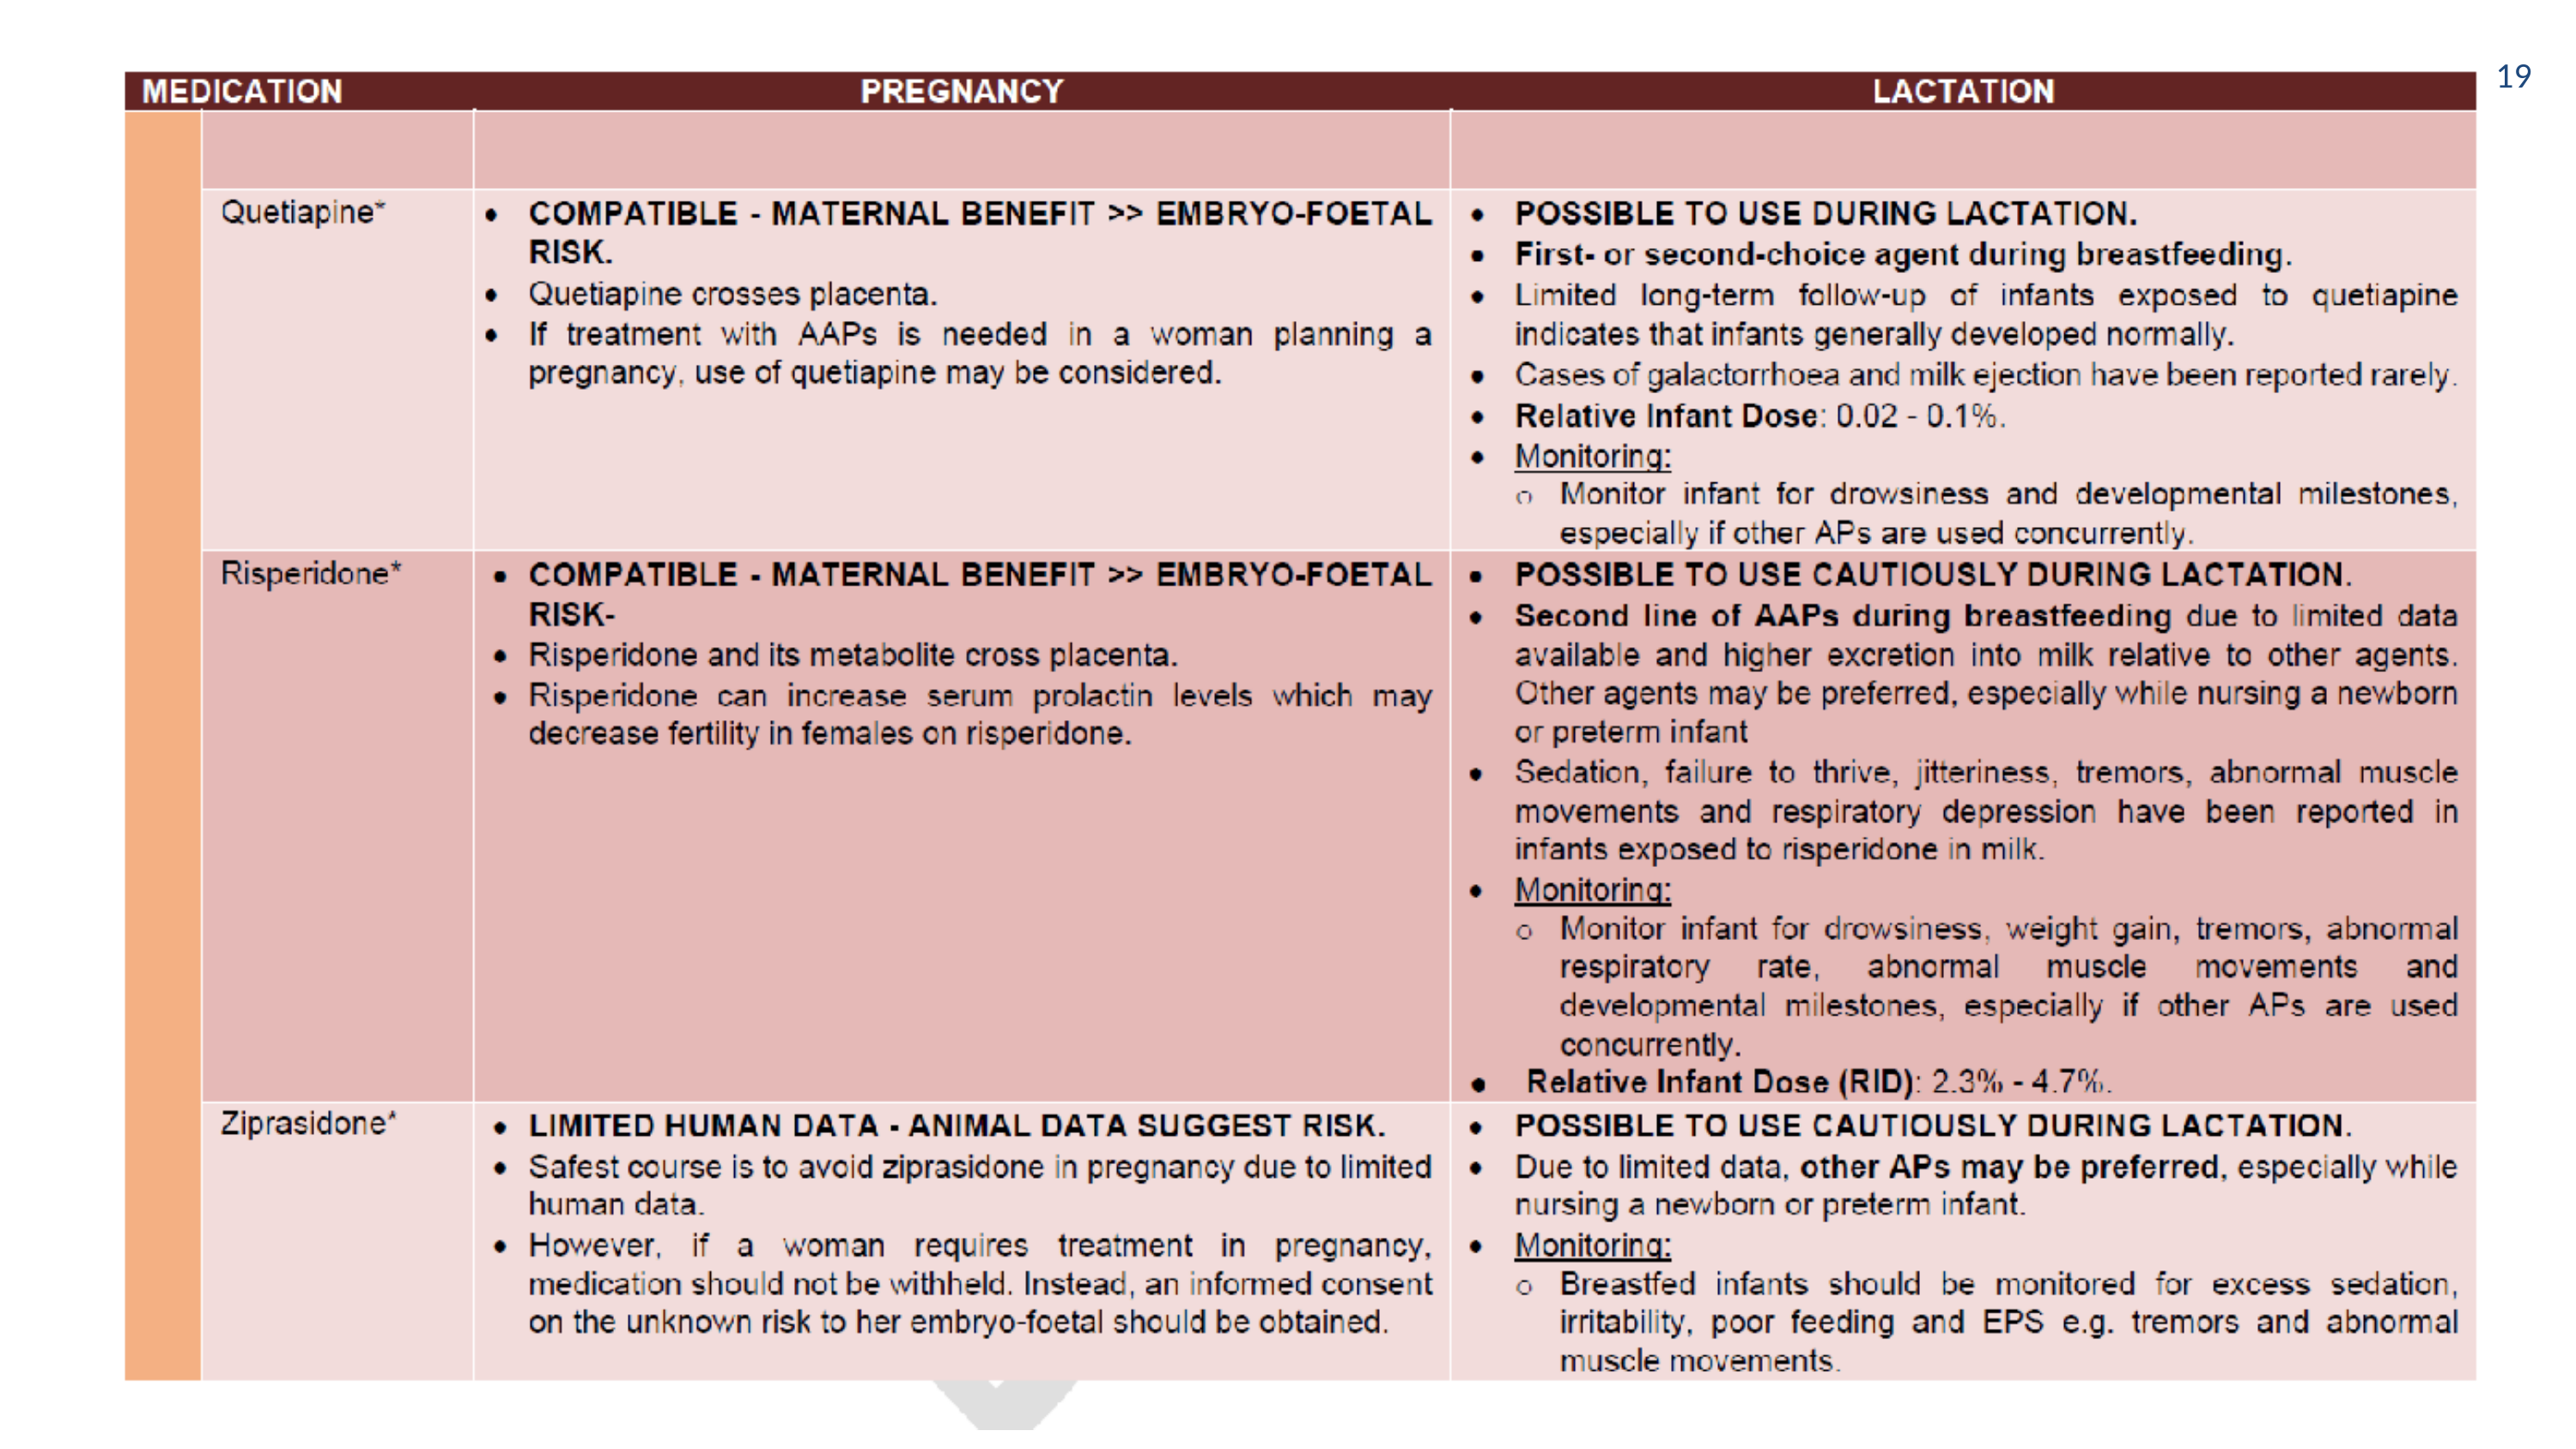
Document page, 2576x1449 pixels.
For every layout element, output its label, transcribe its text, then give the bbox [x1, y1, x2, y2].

slide_number 19 [2497, 23, 2532, 124]
picture [100, 23, 2496, 1430]
